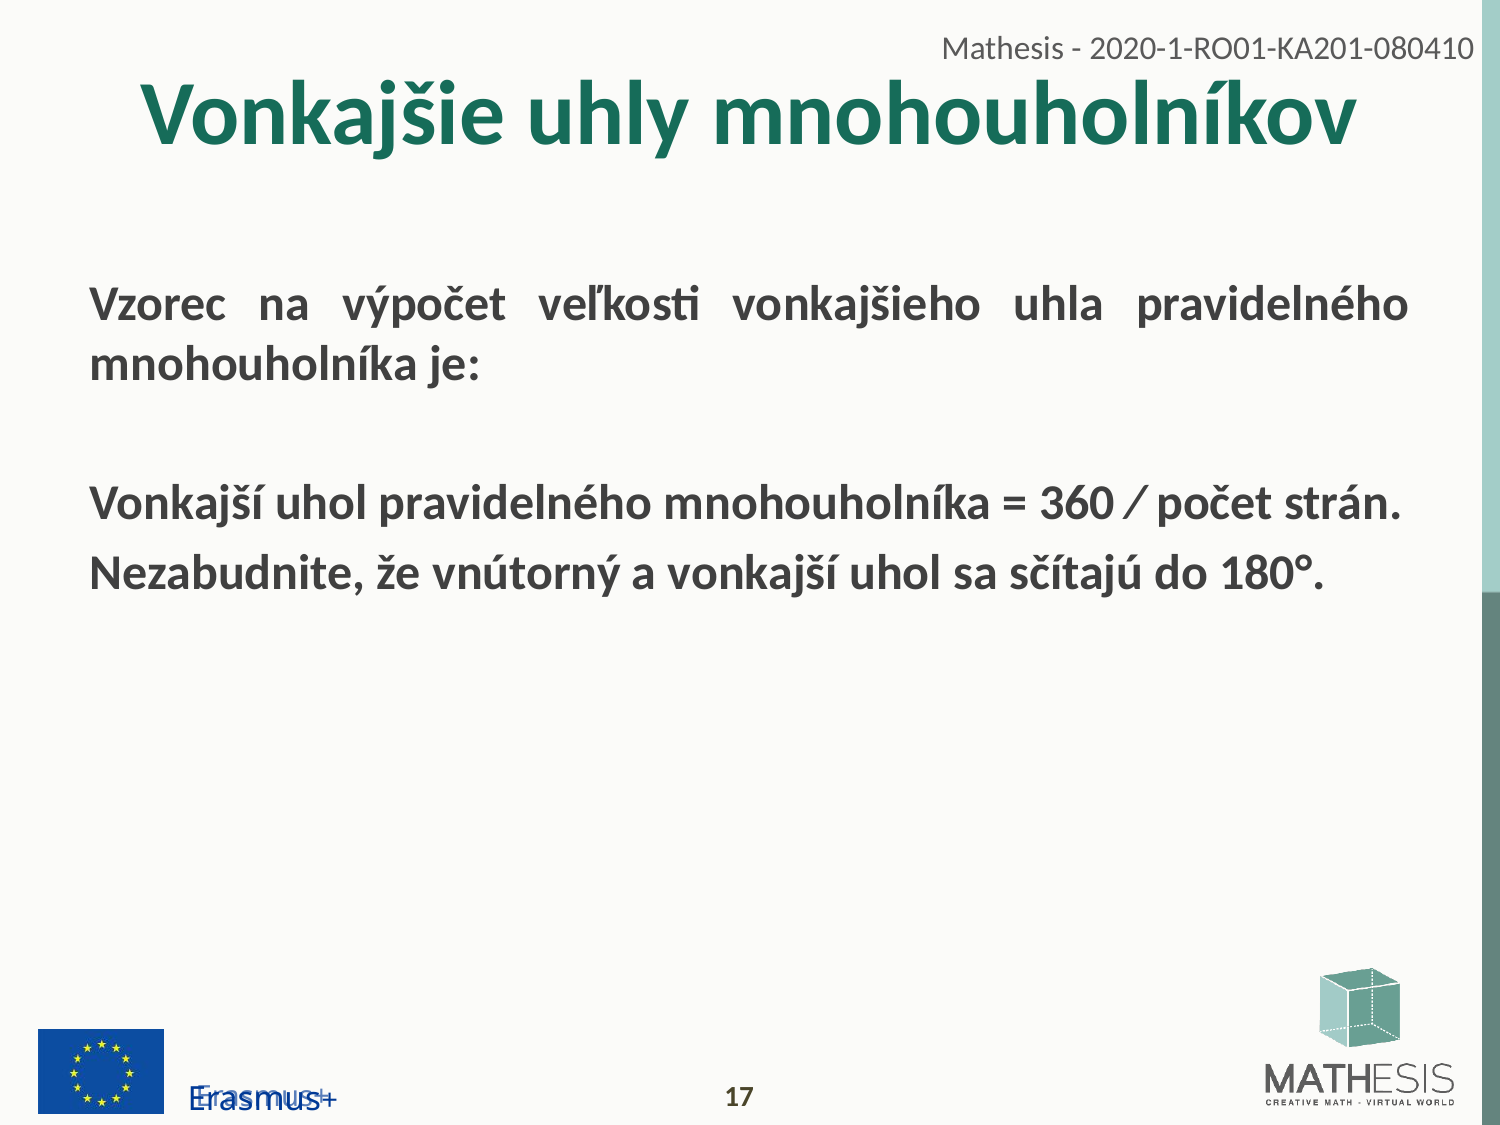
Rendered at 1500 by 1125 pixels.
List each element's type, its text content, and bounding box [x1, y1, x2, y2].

list Vzorec na výpočet veľkosti vonkajšieho uhla pravidelného mnohouholníka je: Vonkajší uhol pravidelného mnohouholníka = 360 ∕ počet strán. Nezabudnite, že vnútorný a vonkajší uhol sa sčítajú do 180°. [75, 262, 1425, 1005]
picture [38, 1029, 164, 1114]
title Vonkajšie uhly mnohouholníkov [75, 45, 1425, 233]
